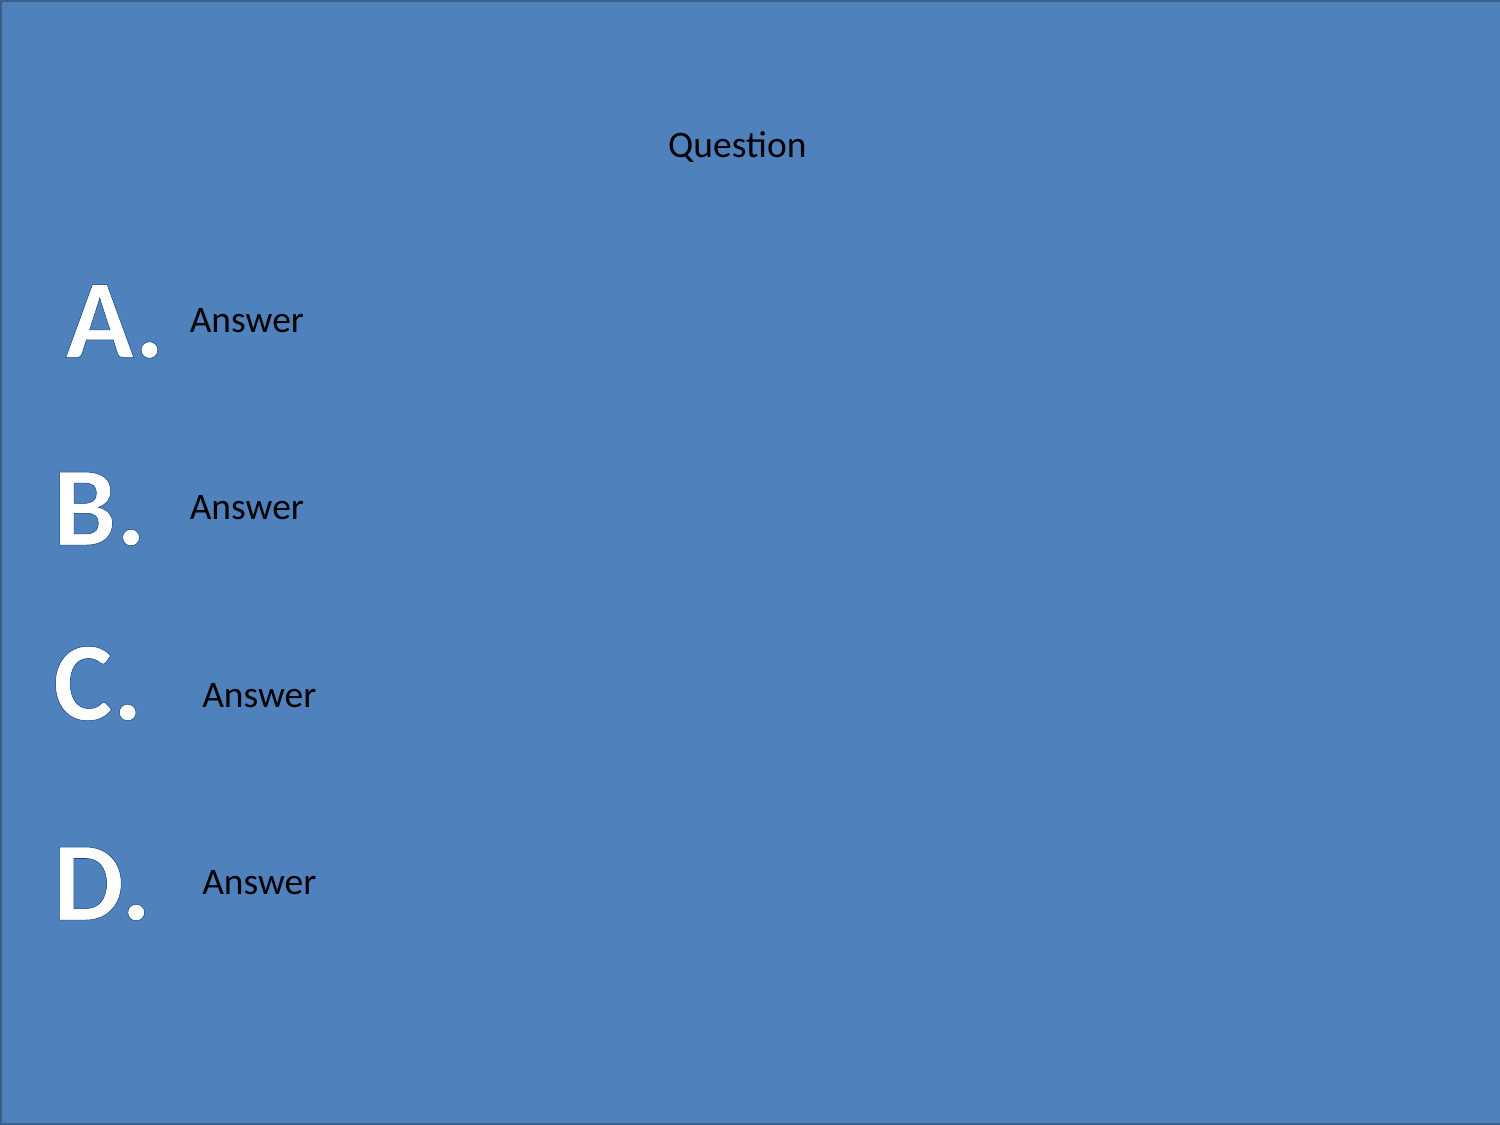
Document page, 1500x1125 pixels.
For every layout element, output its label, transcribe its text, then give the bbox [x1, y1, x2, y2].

text_box Answer [187, 849, 738, 910]
text_box [0, 0, 1500, 1125]
text_box A. [50, 237, 180, 388]
text_box C. [37, 599, 158, 750]
text_box Answer [187, 662, 738, 723]
text_box D. [37, 799, 167, 950]
text_box B. [37, 424, 162, 575]
text_box Answer [174, 287, 725, 348]
text_box Answer [174, 474, 725, 535]
text_box Question [137, 112, 1338, 218]
